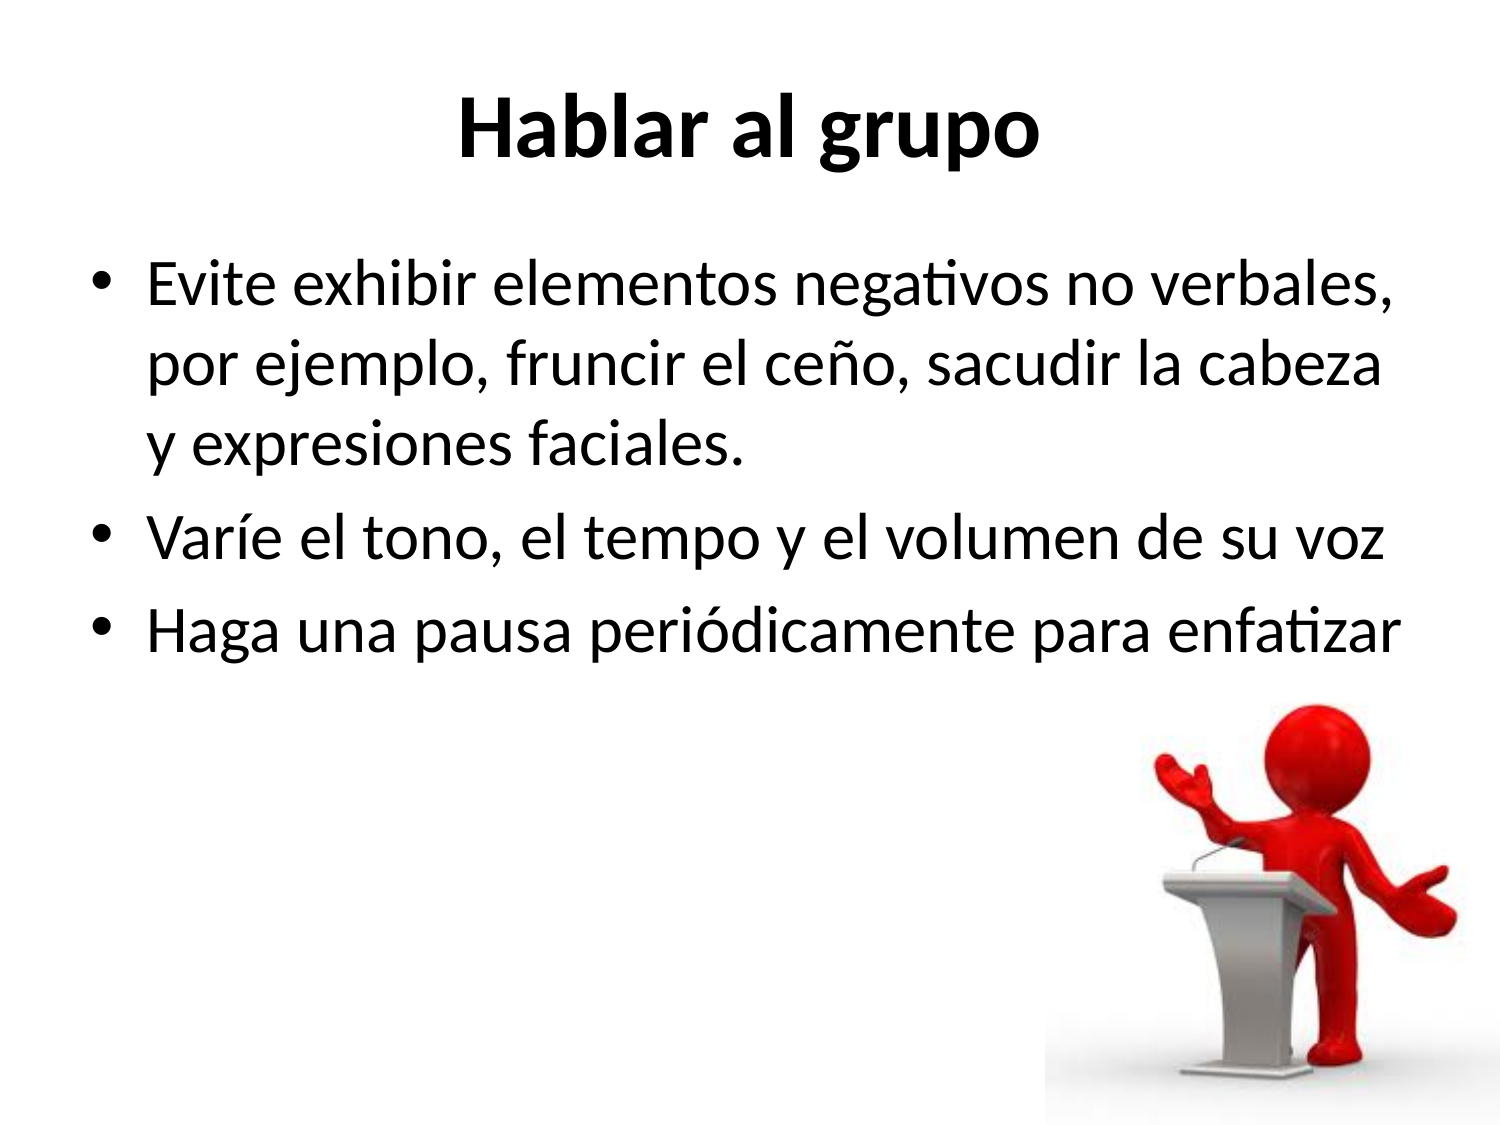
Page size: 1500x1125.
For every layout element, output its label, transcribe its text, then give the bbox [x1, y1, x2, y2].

picture [1045, 672, 1500, 1125]
title Hablar al grupo [74, 44, 1426, 197]
list Evite exhibir elementos negativos no verbales, por ejemplo, fruncir el ceño, sacudir la cabeza y expresiones faciales. Varíe el tono, el tempo y el volumen de su voz Haga una pausa periódicamente para enfatizar [74, 231, 1426, 1006]
